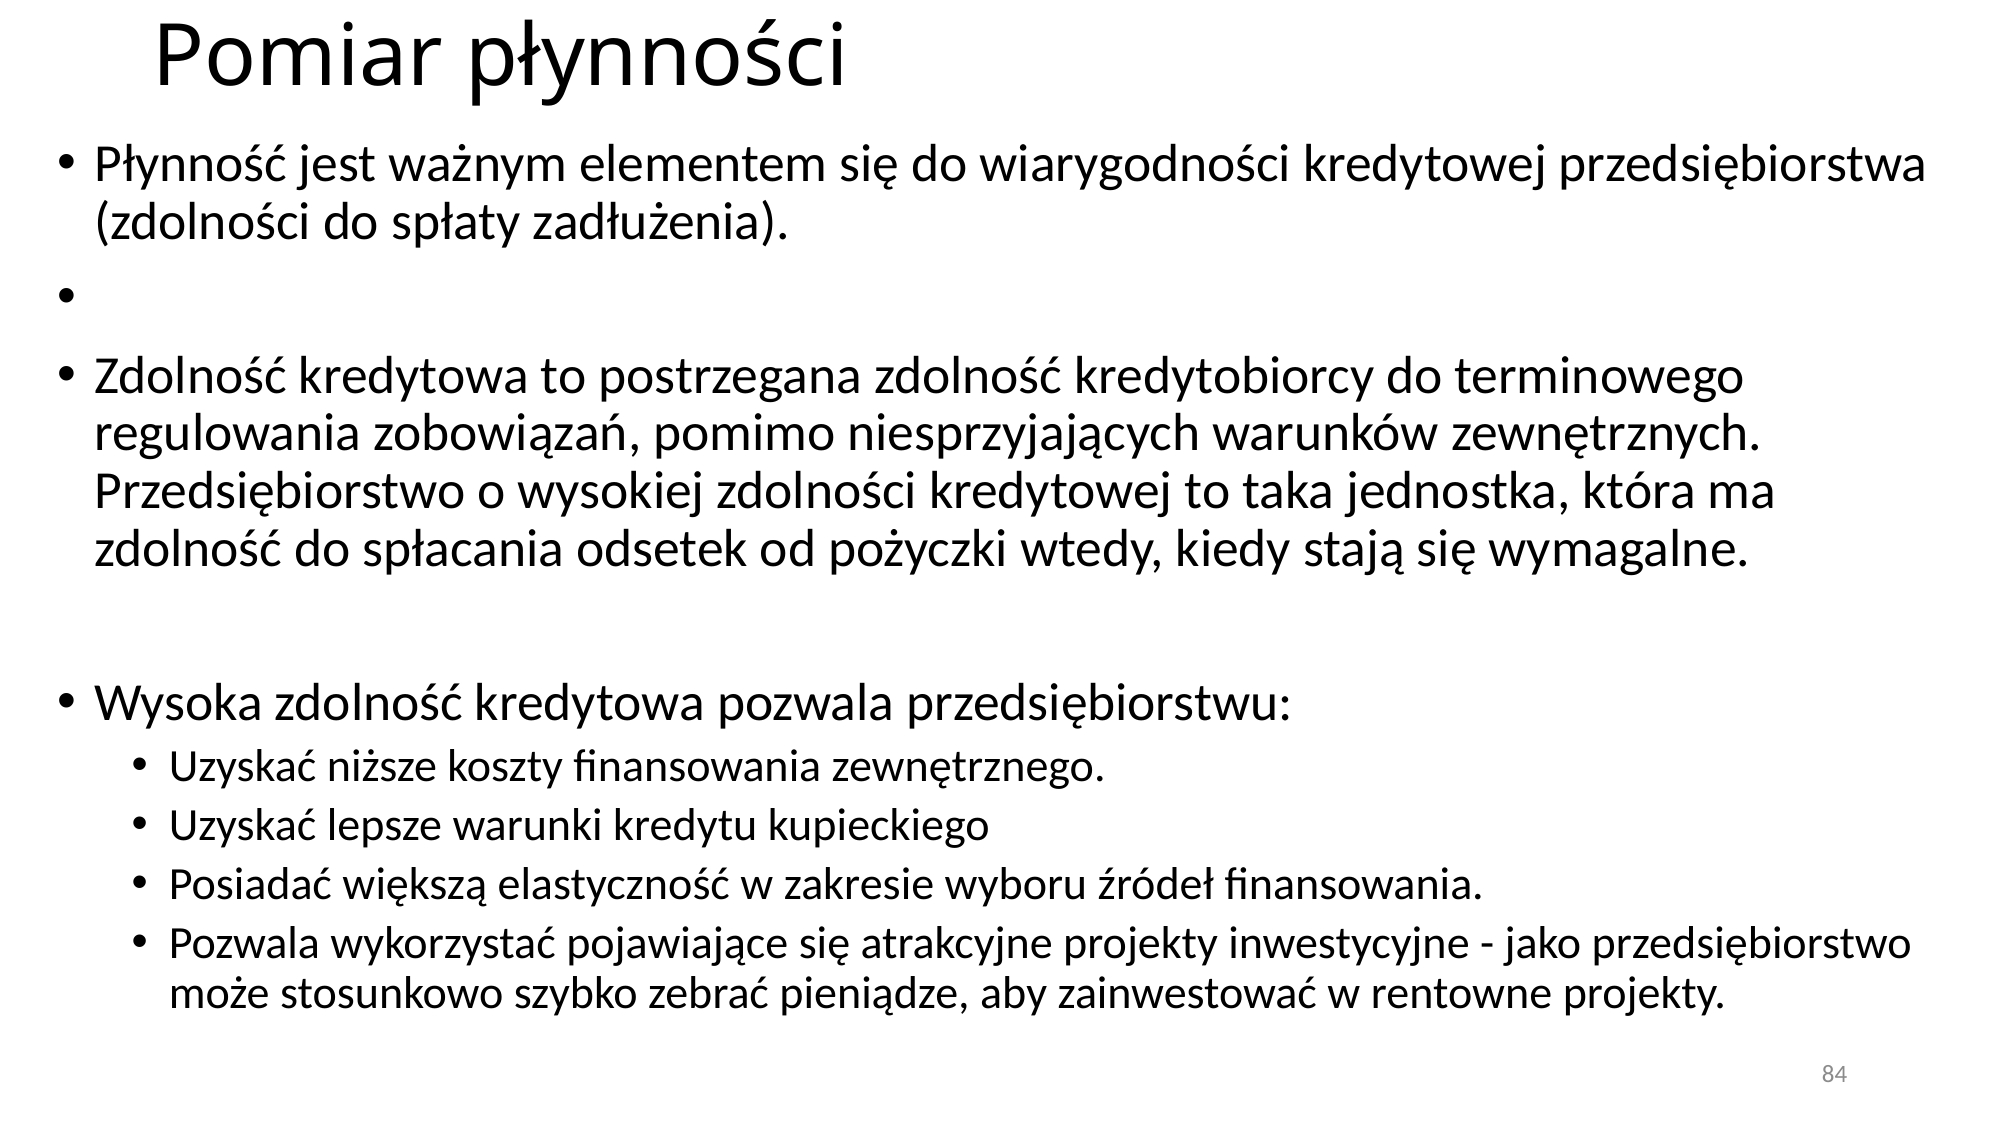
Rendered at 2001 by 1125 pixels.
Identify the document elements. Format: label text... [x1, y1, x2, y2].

slide_number 84 [1412, 1042, 1863, 1103]
title Pomiar płynności [137, 2, 1863, 112]
list Płynność jest ważnym elementem się do wiarygodności kredytowej przedsiębiorstwa (zdolności do spłaty zadłużenia). Zdolność kredytowa to postrzegana zdolność kredytobiorcy do terminowego regulowania zobowiązań, pomimo niesprzyjających warunków zewnętrznych. Przedsiębiorstwo o wysokiej zdolności kredytowej to taka jednostka, która ma zdolność do spłacania odsetek od pożyczki wtedy, kiedy stają się wymagalne. Wysoka zdolność kredytowa pozwala przedsiębiorstwu: Uzyskać niższe koszty finansowania zewnętrznego. Uzyskać lepsze warunki kredytu kupieckiego Posiadać większą elastyczność w zakresie wyboru źródeł finansowania. Pozwala wykorzystać pojawiające się atrakcyjne projekty inwestycyjne - jako przedsiębiorstwo może stosunkowo szybko zebrać pieniądze, aby zainwestować w rentowne projekty. [42, 127, 1968, 1043]
